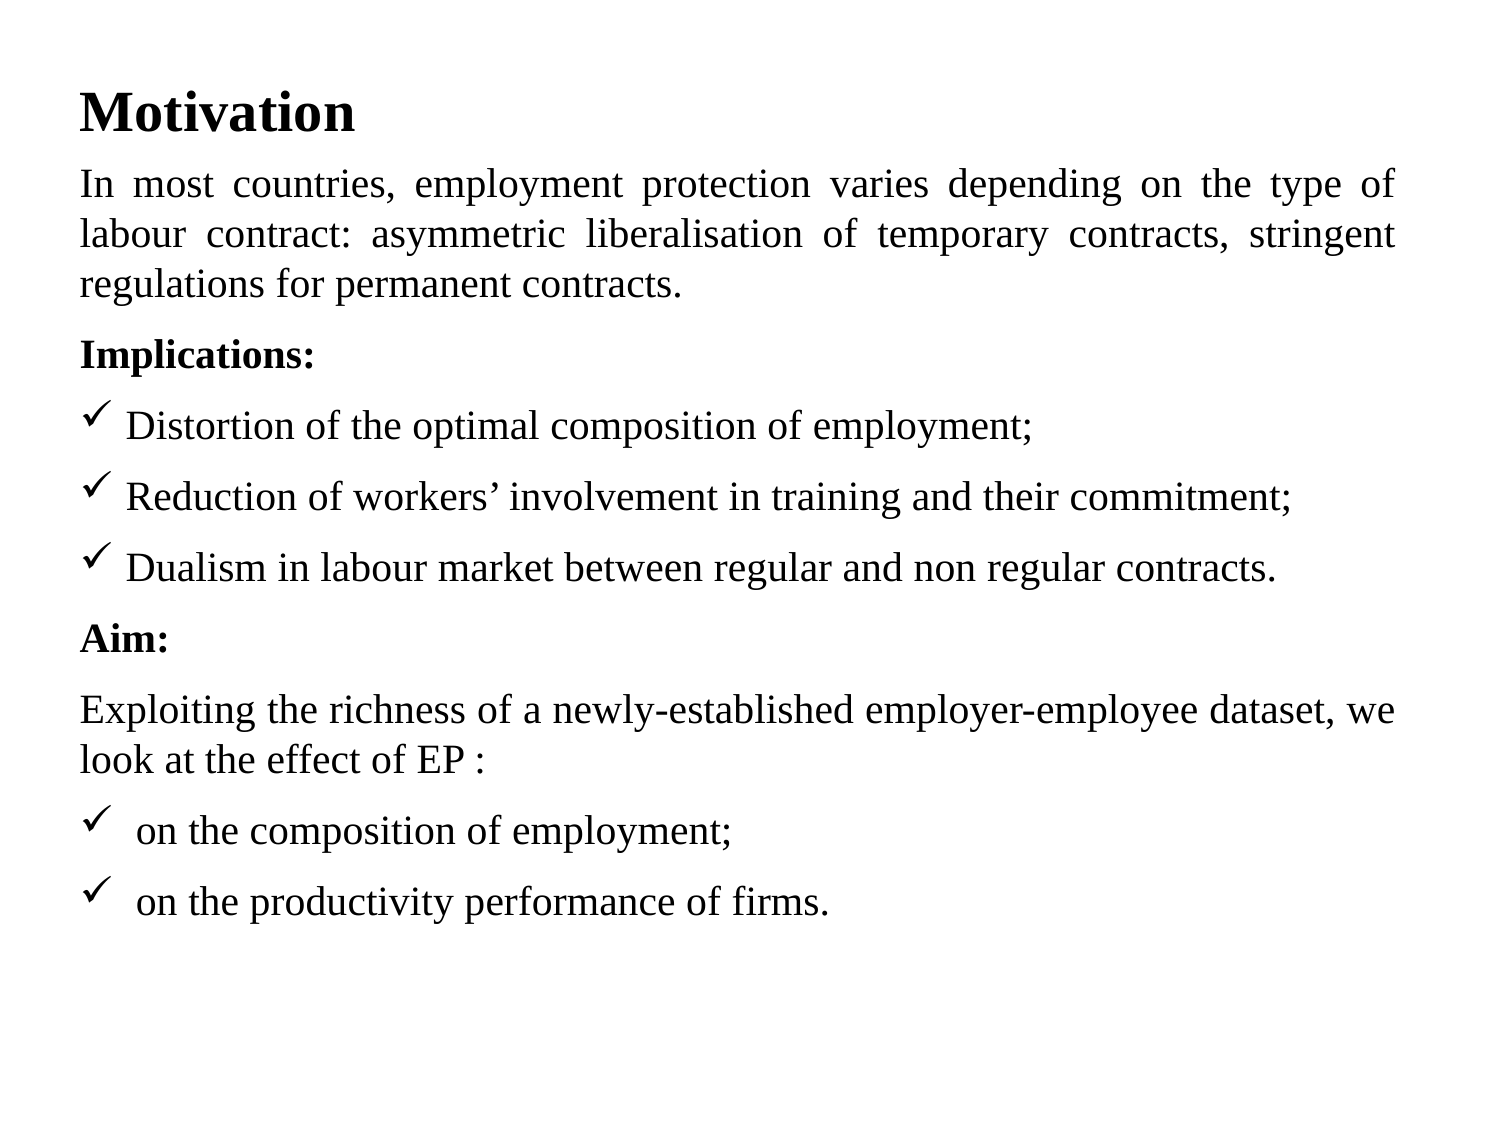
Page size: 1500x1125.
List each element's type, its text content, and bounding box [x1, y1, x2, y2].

text_box In most countries, employment protection varies depending on the type of labour contract: asymmetric liberalisation of temporary contracts, stringent regulations for permanent contracts. Implications: Distortion of the optimal composition of employment; Reduction of workers’ involvement in training and their commitment; Dualism in labour market between regular and non regular contracts. Aim: Exploiting the richness of a newly-established employer-employee dataset, we look at the effect of EP : on the composition of employment; on the productivity performance of firms. [64, 148, 1412, 1002]
title Motivation [64, 66, 1341, 148]
